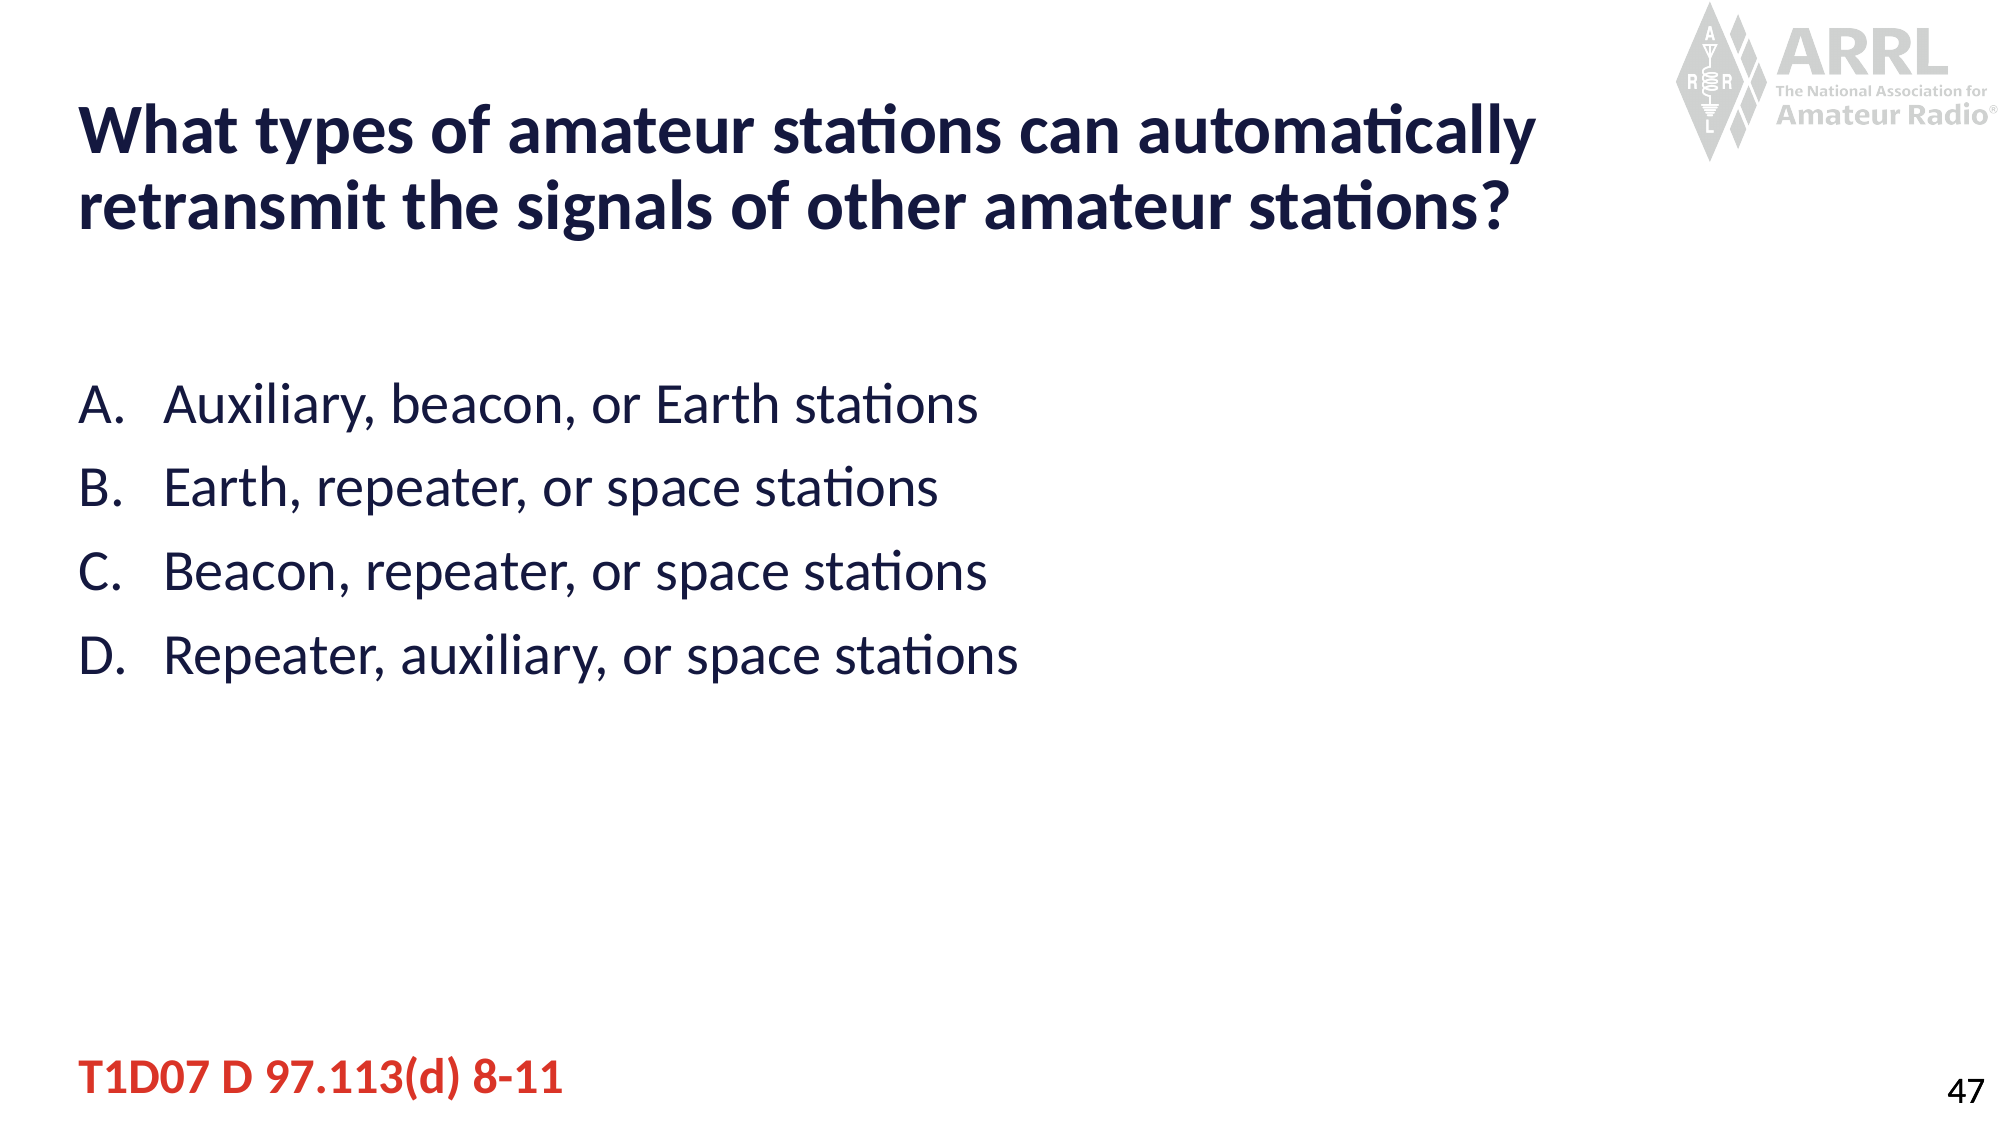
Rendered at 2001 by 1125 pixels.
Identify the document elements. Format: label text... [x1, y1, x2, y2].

text_box T1D07 D 97.113(d) 8-11 [63, 1036, 1211, 1112]
title What types of amateur stations can automatically retransmit the signals of other amateur stations? [63, 59, 1863, 278]
list Auxiliary, beacon, or Earth stations Earth, repeater, or space stations Beacon, repeater, or space stations Repeater, auxiliary, or space stations [63, 365, 1863, 989]
picture [1674, 0, 2000, 164]
